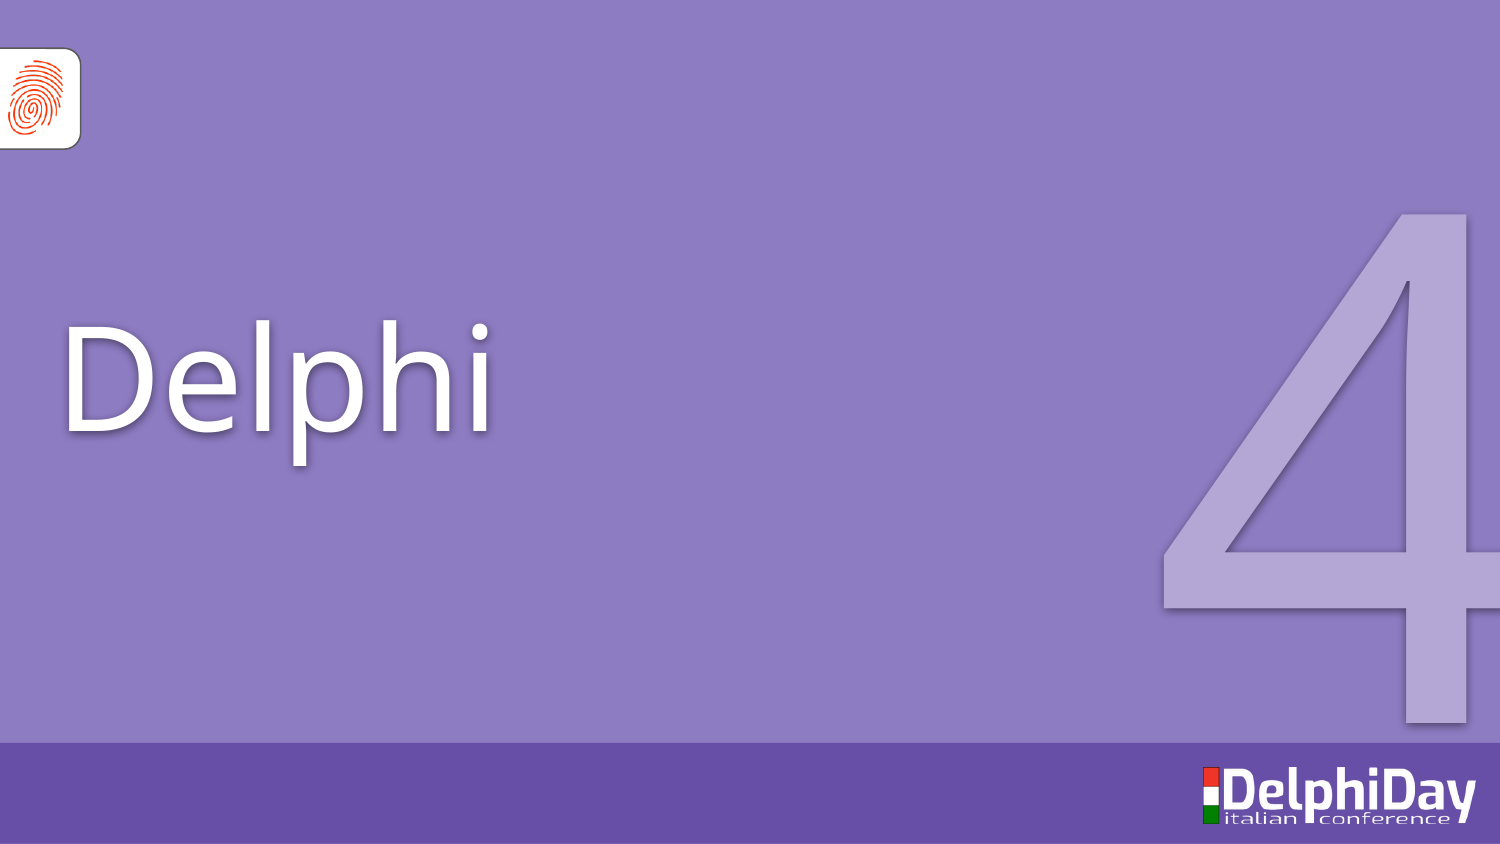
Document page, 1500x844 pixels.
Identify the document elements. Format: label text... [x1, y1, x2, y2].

picture [1203, 767, 1476, 824]
text_box Delphi [40, 271, 1176, 476]
text_box [0, 742, 1500, 844]
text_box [0, 47, 81, 150]
title 4 [1134, 8, 1500, 742]
